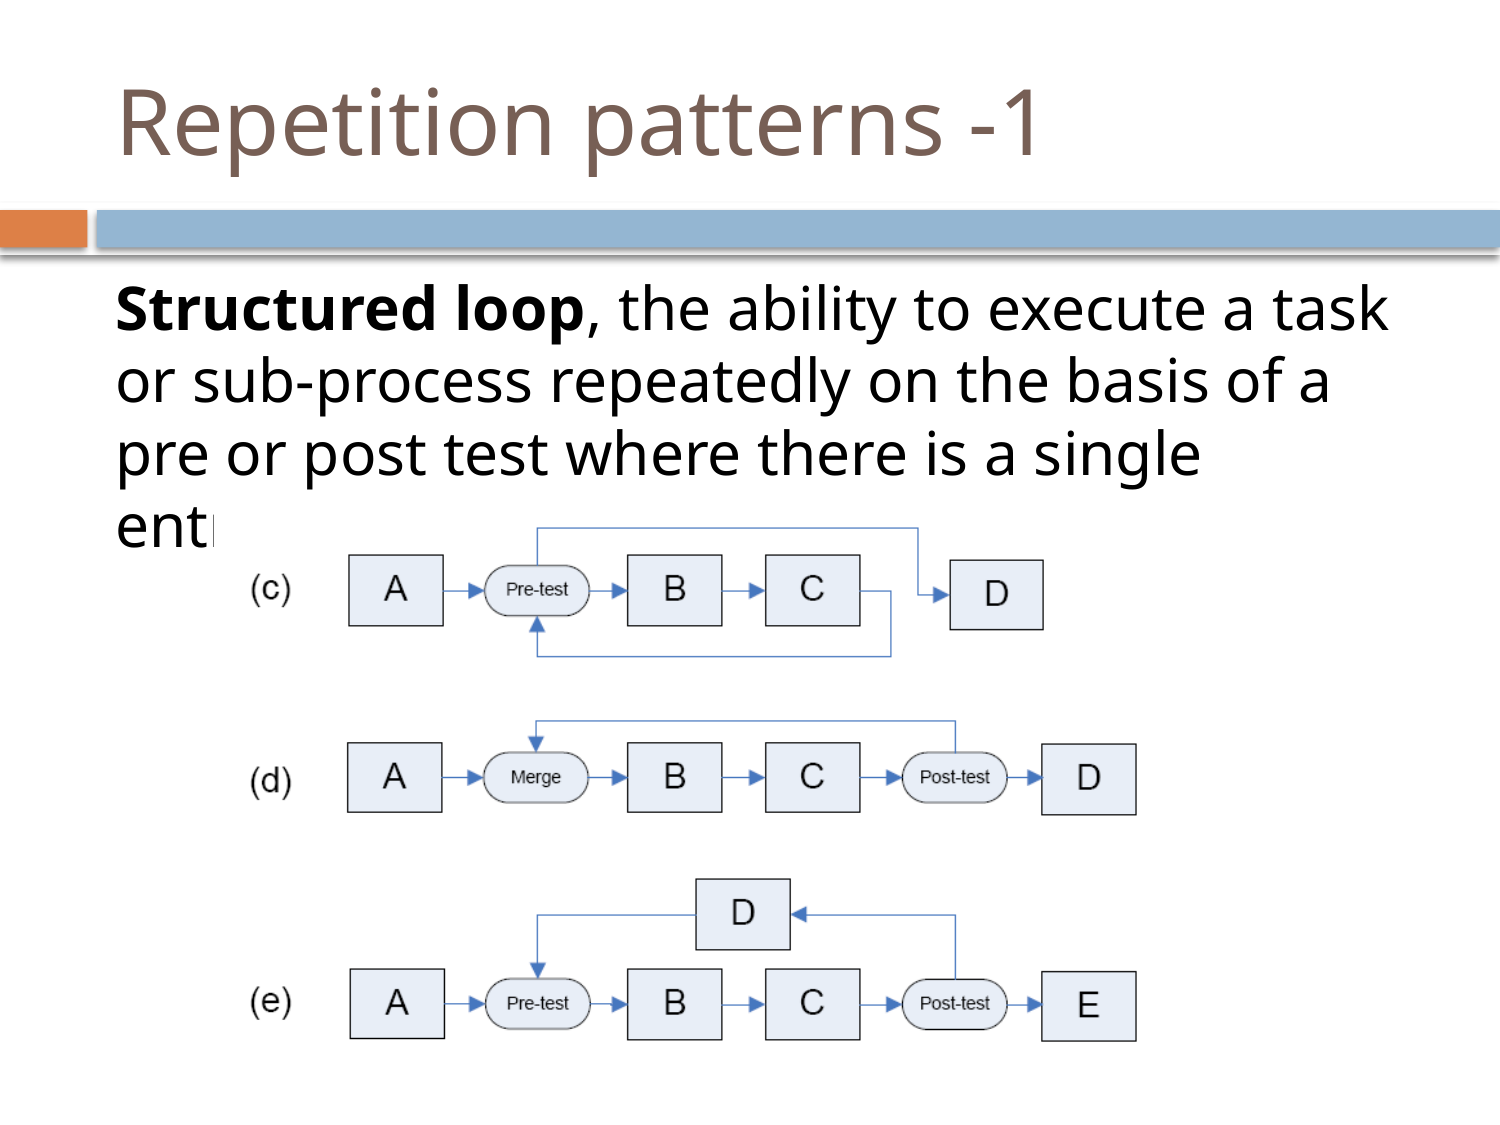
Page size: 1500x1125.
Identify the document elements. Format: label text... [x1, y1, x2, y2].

title Repetition patterns -1 [100, 37, 1438, 200]
picture [213, 497, 1230, 1073]
list Structured loop, the ability to execute a task or sub-process repeatedly on the basis of a pre or post test where there is a single entry/exit point [100, 262, 1438, 1000]
